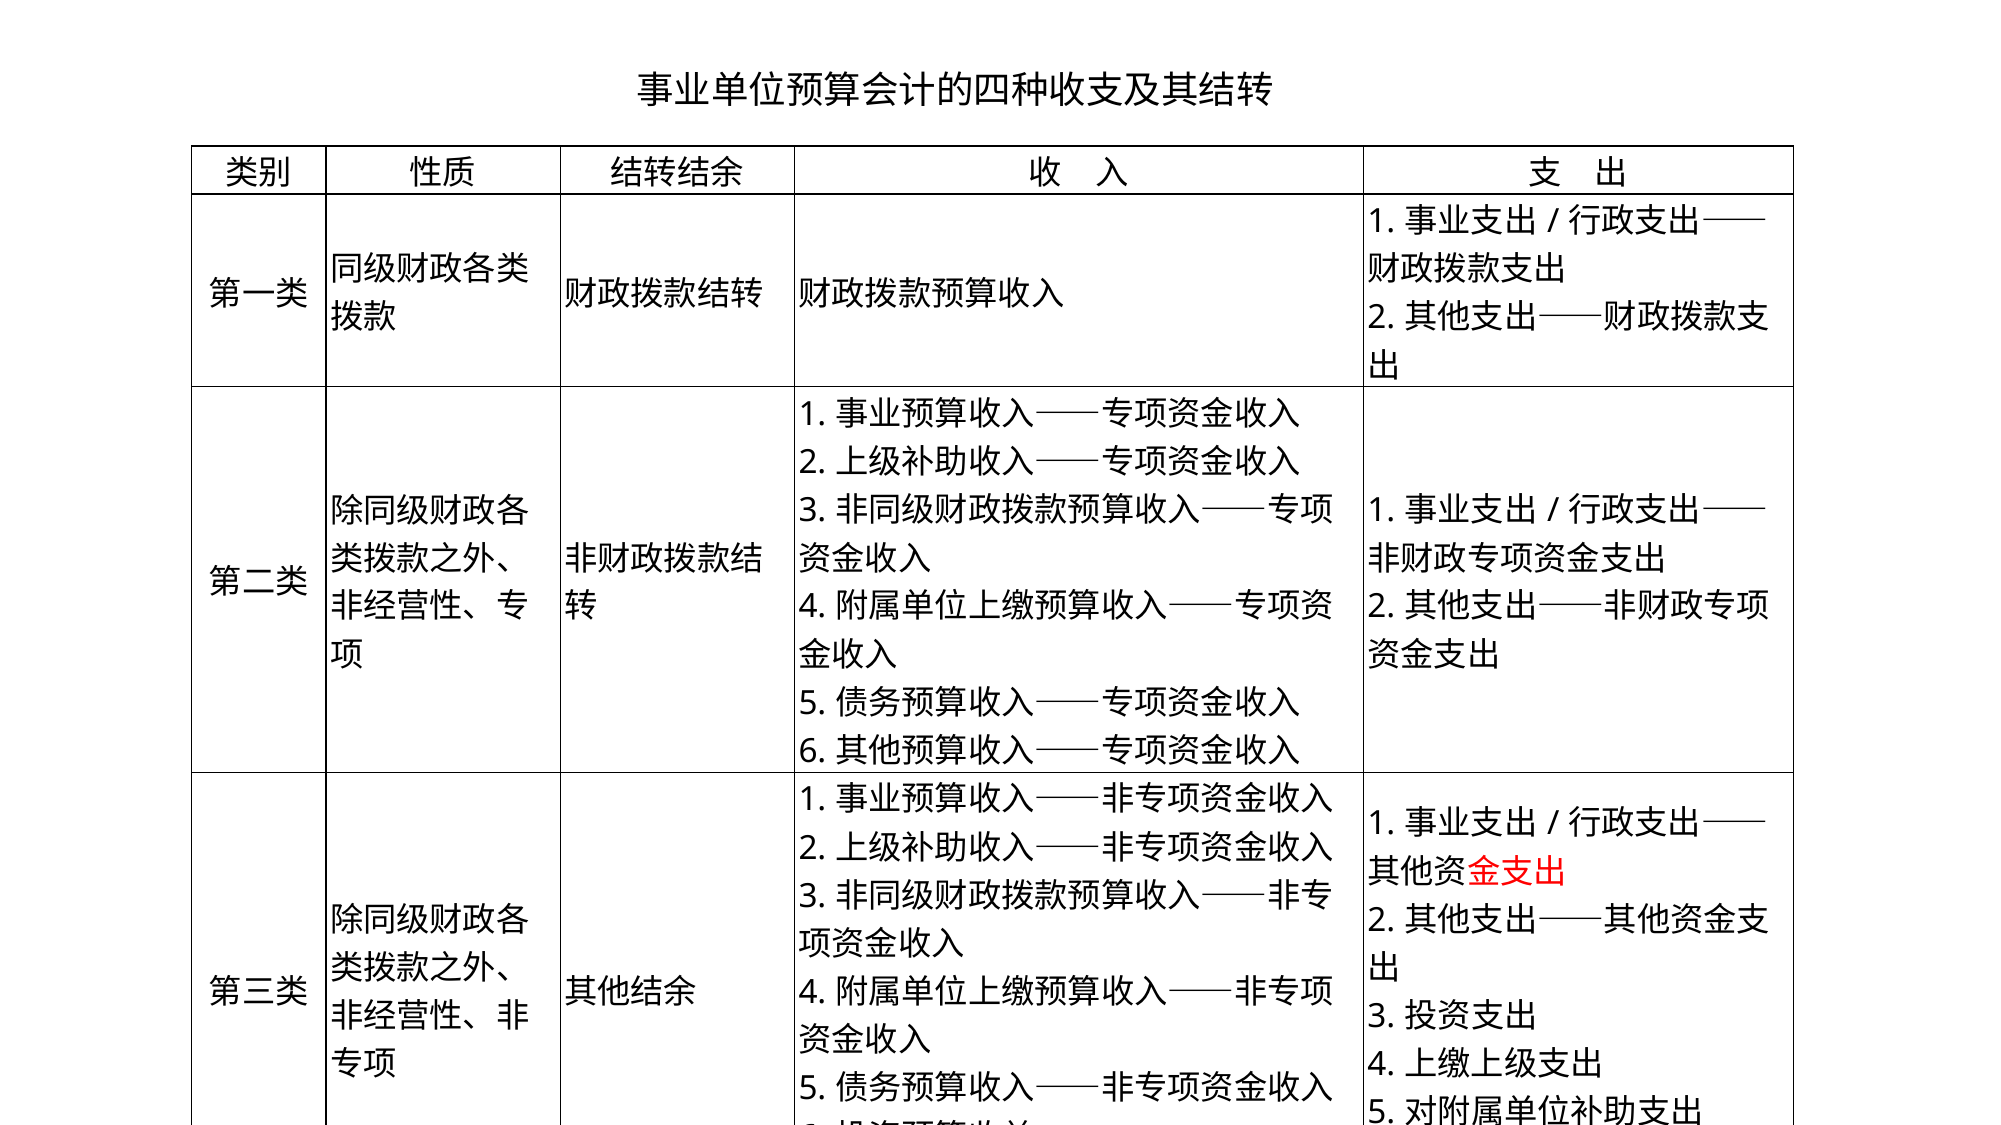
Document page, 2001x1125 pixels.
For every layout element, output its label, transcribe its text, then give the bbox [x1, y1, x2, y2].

table_cell 其他结余 [561, 773, 794, 1125]
table_cell 1.事业预算收入——非专项资金收入 2.上级补助收入——非专项资金收入 3.非同级财政拨款预算收入——非专项资金收入 4.附属单位上缴预算收入——非专项资金收入 5.债务预算收入——非专项资金收入 6.投资预算收益 7.其他预算收入——非专项资金收入 [795, 773, 1363, 1125]
table_header 类别 [192, 147, 325, 193]
table_cell 财政拨款预算收入 [795, 195, 1363, 386]
table_header 收 入 [795, 147, 1363, 193]
table_cell 第二类 [192, 387, 325, 772]
table_cell 1.事业支出/行政支出——其他资金支出 2.其他支出——其他资金支出 3.投资支出 4.上缴上级支出 5.对附属单位补助支出 6.债务还本支出 [1364, 773, 1793, 1125]
table_cell 除同级财政各类拨款之外、非经营性、非专项 [327, 773, 560, 1125]
table_cell 1.事业预算收入——专项资金收入 2.上级补助收入——专项资金收入 3.非同级财政拨款预算收入——专项资金收入 4.附属单位上缴预算收入——专项资金收入 5.债务预算收入——专项资金收入 6.其他预算收入——专项资金收入 [795, 387, 1363, 772]
table_cell 1.事业支出/行政支出——非财政专项资金支出 2.其他支出——非财政专项资金支出 [1364, 387, 1793, 772]
table_cell 第一类 [192, 195, 325, 386]
table_cell 第三类 [192, 773, 325, 1125]
table_header 性质 [327, 147, 560, 193]
table_header 支 出 [1364, 147, 1793, 193]
table_header 结转结余 [561, 147, 794, 193]
text_box 事业单位预算会计的四种收支及其结转 [435, 58, 1475, 131]
table_cell 同级财政各类拨款 [327, 195, 560, 386]
table_cell 财政拨款结转 [561, 195, 794, 386]
table_cell 非财政拨款结转 [561, 387, 794, 772]
table_cell 除同级财政各类拨款之外、非经营性、专项 [327, 387, 560, 772]
table_cell 1.事业支出/行政支出——财政拨款支出 2.其他支出——财政拨款支出 [1364, 195, 1793, 386]
